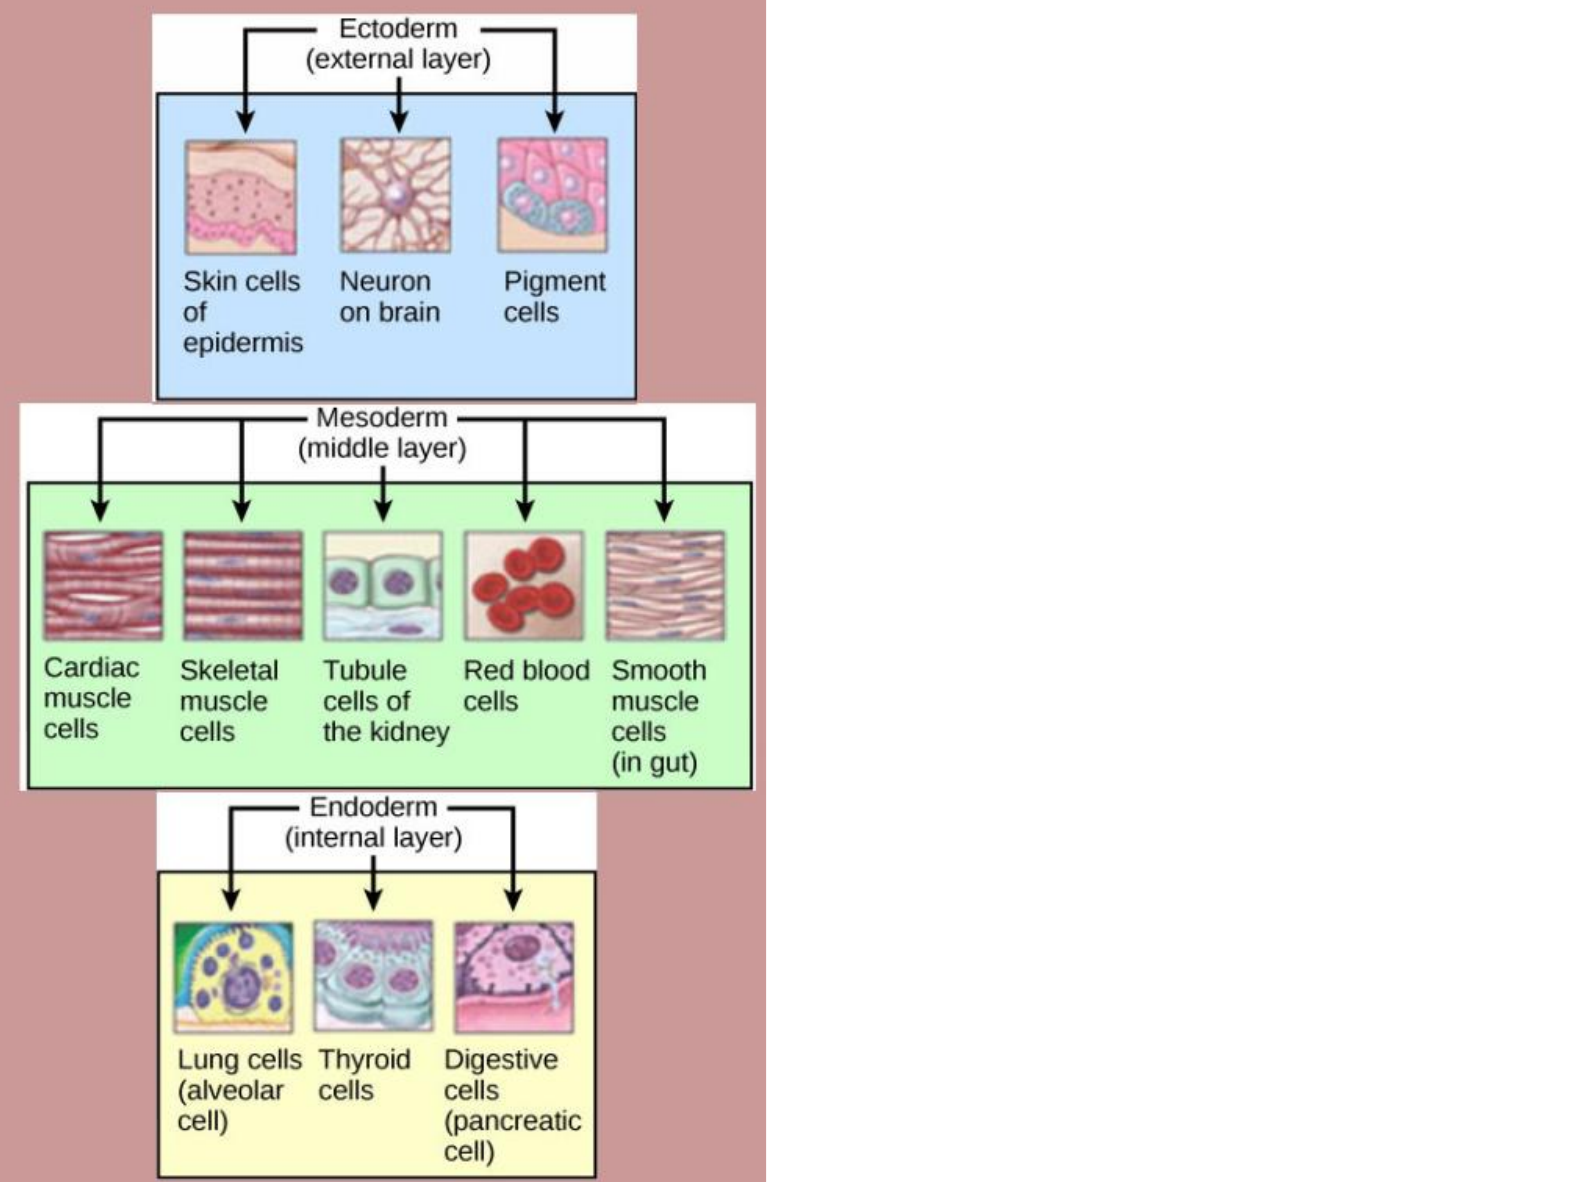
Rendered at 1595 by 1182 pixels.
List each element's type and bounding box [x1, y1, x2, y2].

list [0, 0, 767, 1182]
